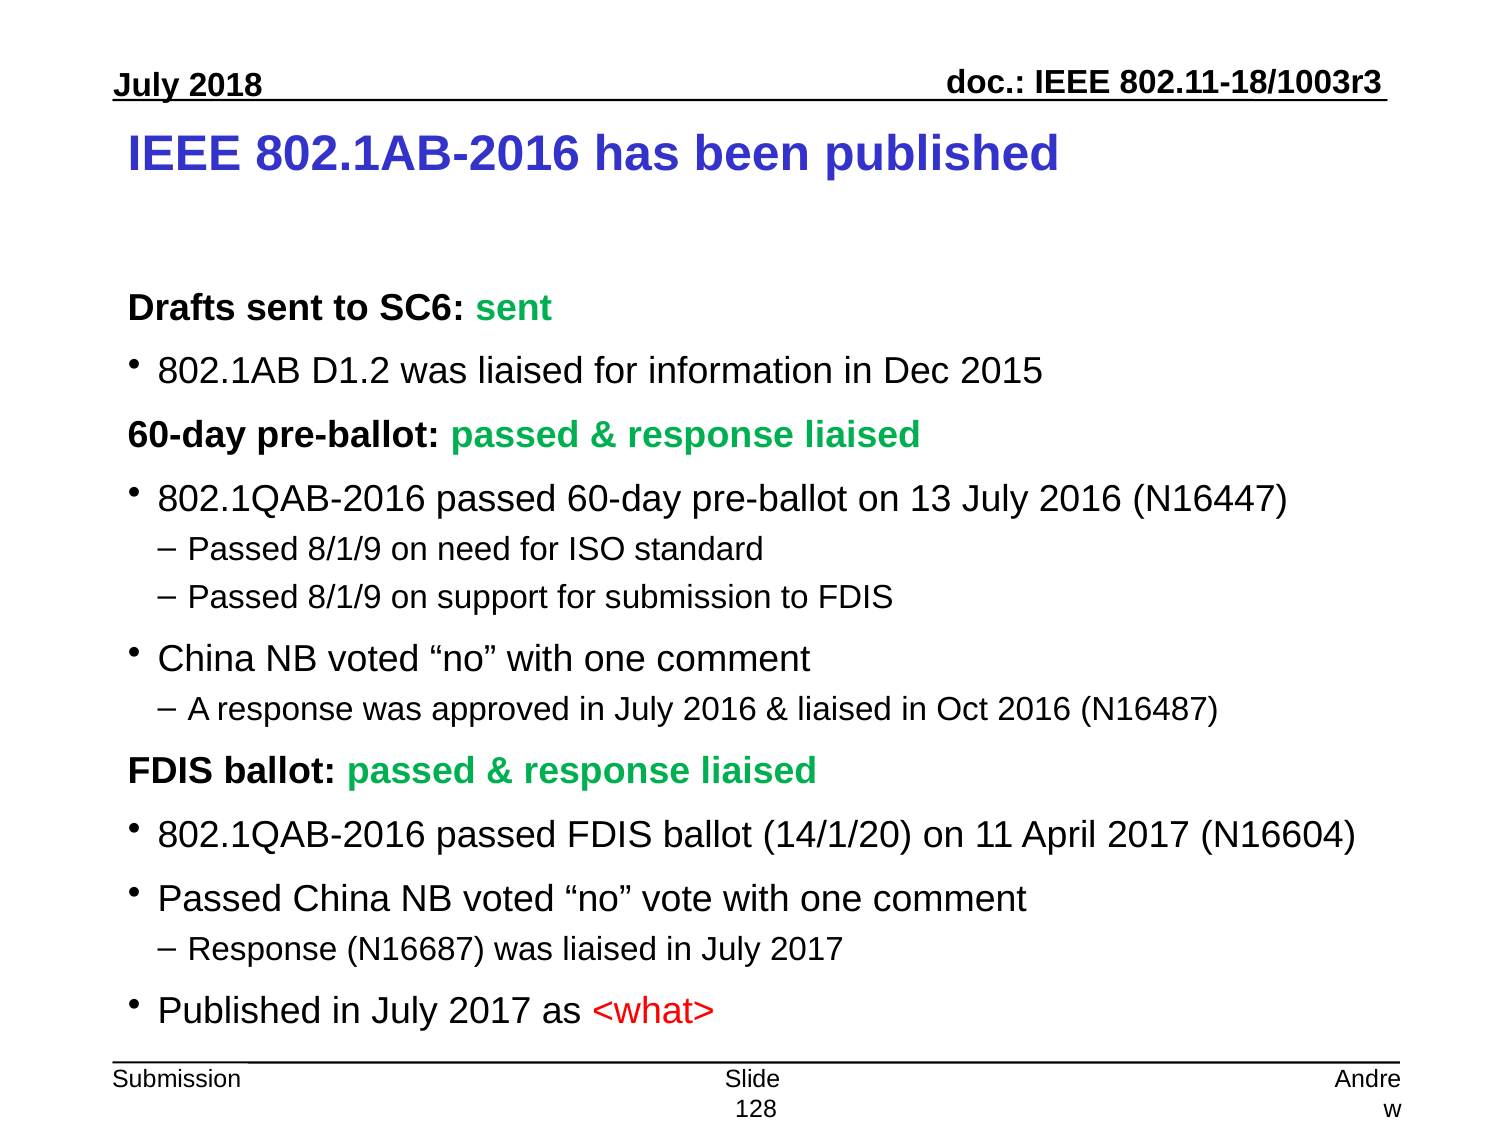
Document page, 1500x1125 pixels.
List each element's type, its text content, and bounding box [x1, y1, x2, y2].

title IEEE 802.1AB-2016 has been published [112, 112, 1388, 275]
list Drafts sent to SC6: sent 802.1AB D1.2 was liaised for information in Dec 2015 60-day pre-ballot: passed & response liaised 802.1QAB-2016 passed 60-day pre-ballot on 13 July 2016 (N16447) Passed 8/1/9 on need for ISO standard Passed 8/1/9 on support for submission to FDIS China NB voted “no” with one comment A response was approved in July 2016 & liaised in Oct 2016 (N16487) FDIS ballot: passed & response liaised 802.1QAB-2016 passed FDIS ballot (14/1/20) on 11 April 2017 (N16604) Passed China NB voted “no” vote with one comment Response (N16687) was liaised in July 2017 Published in July 2017 as <what> [112, 275, 1388, 950]
footer Andrew Myles, Cisco [1320, 1061, 1402, 1093]
slide_number Slide 128 [709, 1061, 803, 1093]
